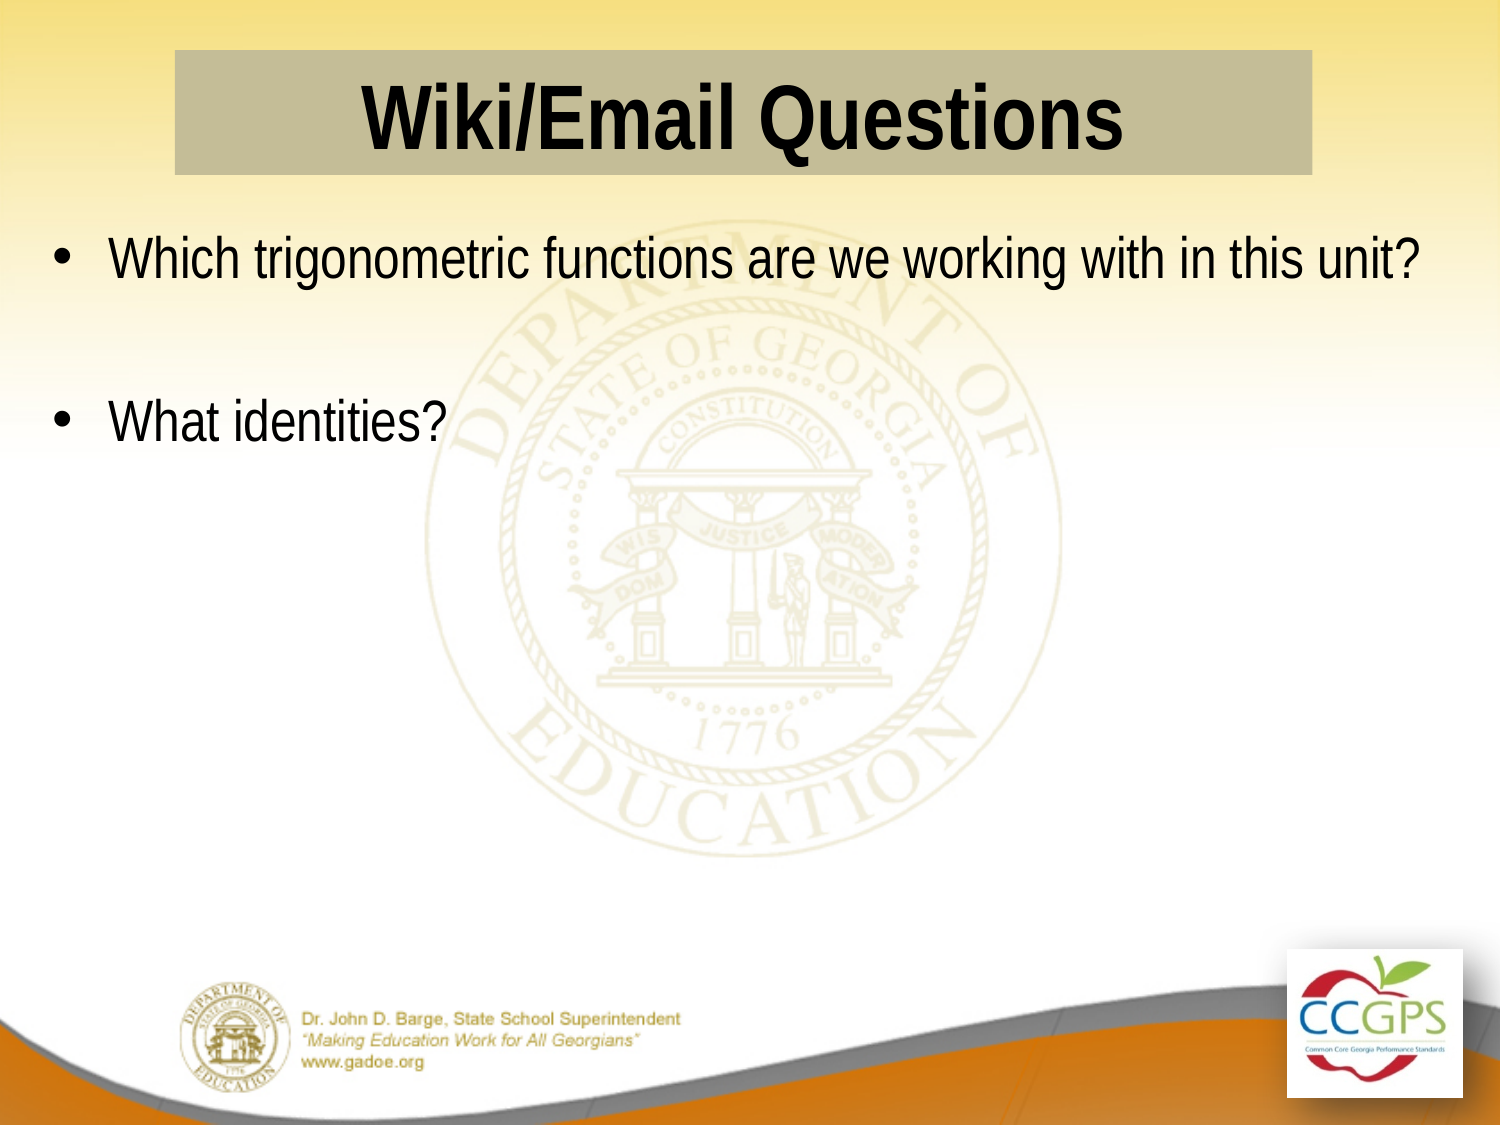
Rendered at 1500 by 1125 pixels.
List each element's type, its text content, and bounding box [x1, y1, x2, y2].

picture [0, 0, 1500, 1125]
title Wiki/Email Questions [174, 49, 1313, 176]
list Which trigonometric functions are we working with in this unit? What identities? [37, 212, 1463, 1001]
